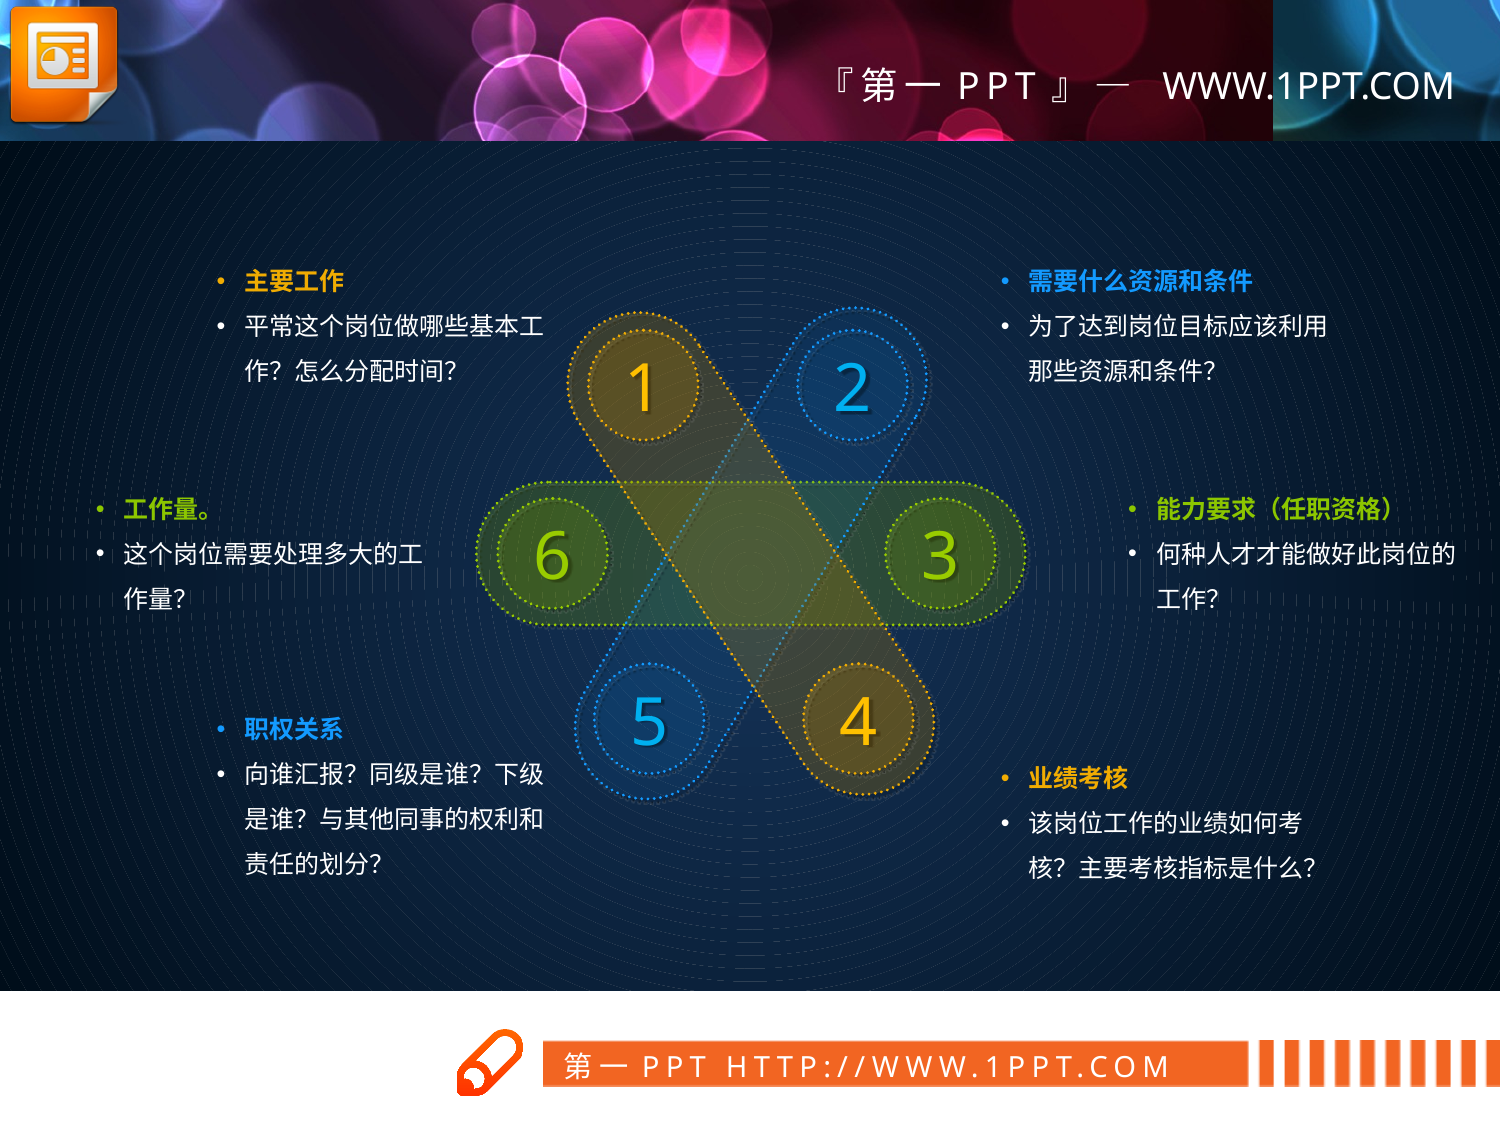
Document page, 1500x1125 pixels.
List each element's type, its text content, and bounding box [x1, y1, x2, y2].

text_box [575, 556, 753, 799]
text_box 2 [797, 330, 908, 440]
text_box 需要什么资源和条件 为了达到岗位目标应该利用那些资源和条件？ [985, 243, 1344, 393]
text_box 工作量。 这个岗位需要处理多大的工作量？ [81, 471, 445, 621]
text_box 1 [588, 330, 699, 440]
text_box [841, 482, 1026, 625]
text_box 6 [497, 498, 608, 609]
text_box 主要工作 平常这个岗位做哪些基本工作？怎么分配时间？ [201, 243, 565, 393]
text_box 业绩考核 该岗位工作的业绩如何考核？主要考核指标是什么？ [985, 740, 1344, 890]
text_box [567, 312, 934, 795]
text_box 职权关系 向谁汇报？同级是谁？下级是谁？与其他同事的权利和责任的划分？ [201, 691, 565, 886]
text_box [749, 307, 927, 550]
text_box [476, 482, 666, 625]
text_box 5 [594, 663, 705, 774]
picture [0, 0, 1500, 141]
text_box 4 [803, 663, 914, 774]
text_box 3 [885, 498, 996, 609]
text_box 能力要求（任职资格） 何种人才才能做好此岗位的工作？ [1113, 471, 1472, 621]
picture [543, 1040, 1500, 1087]
